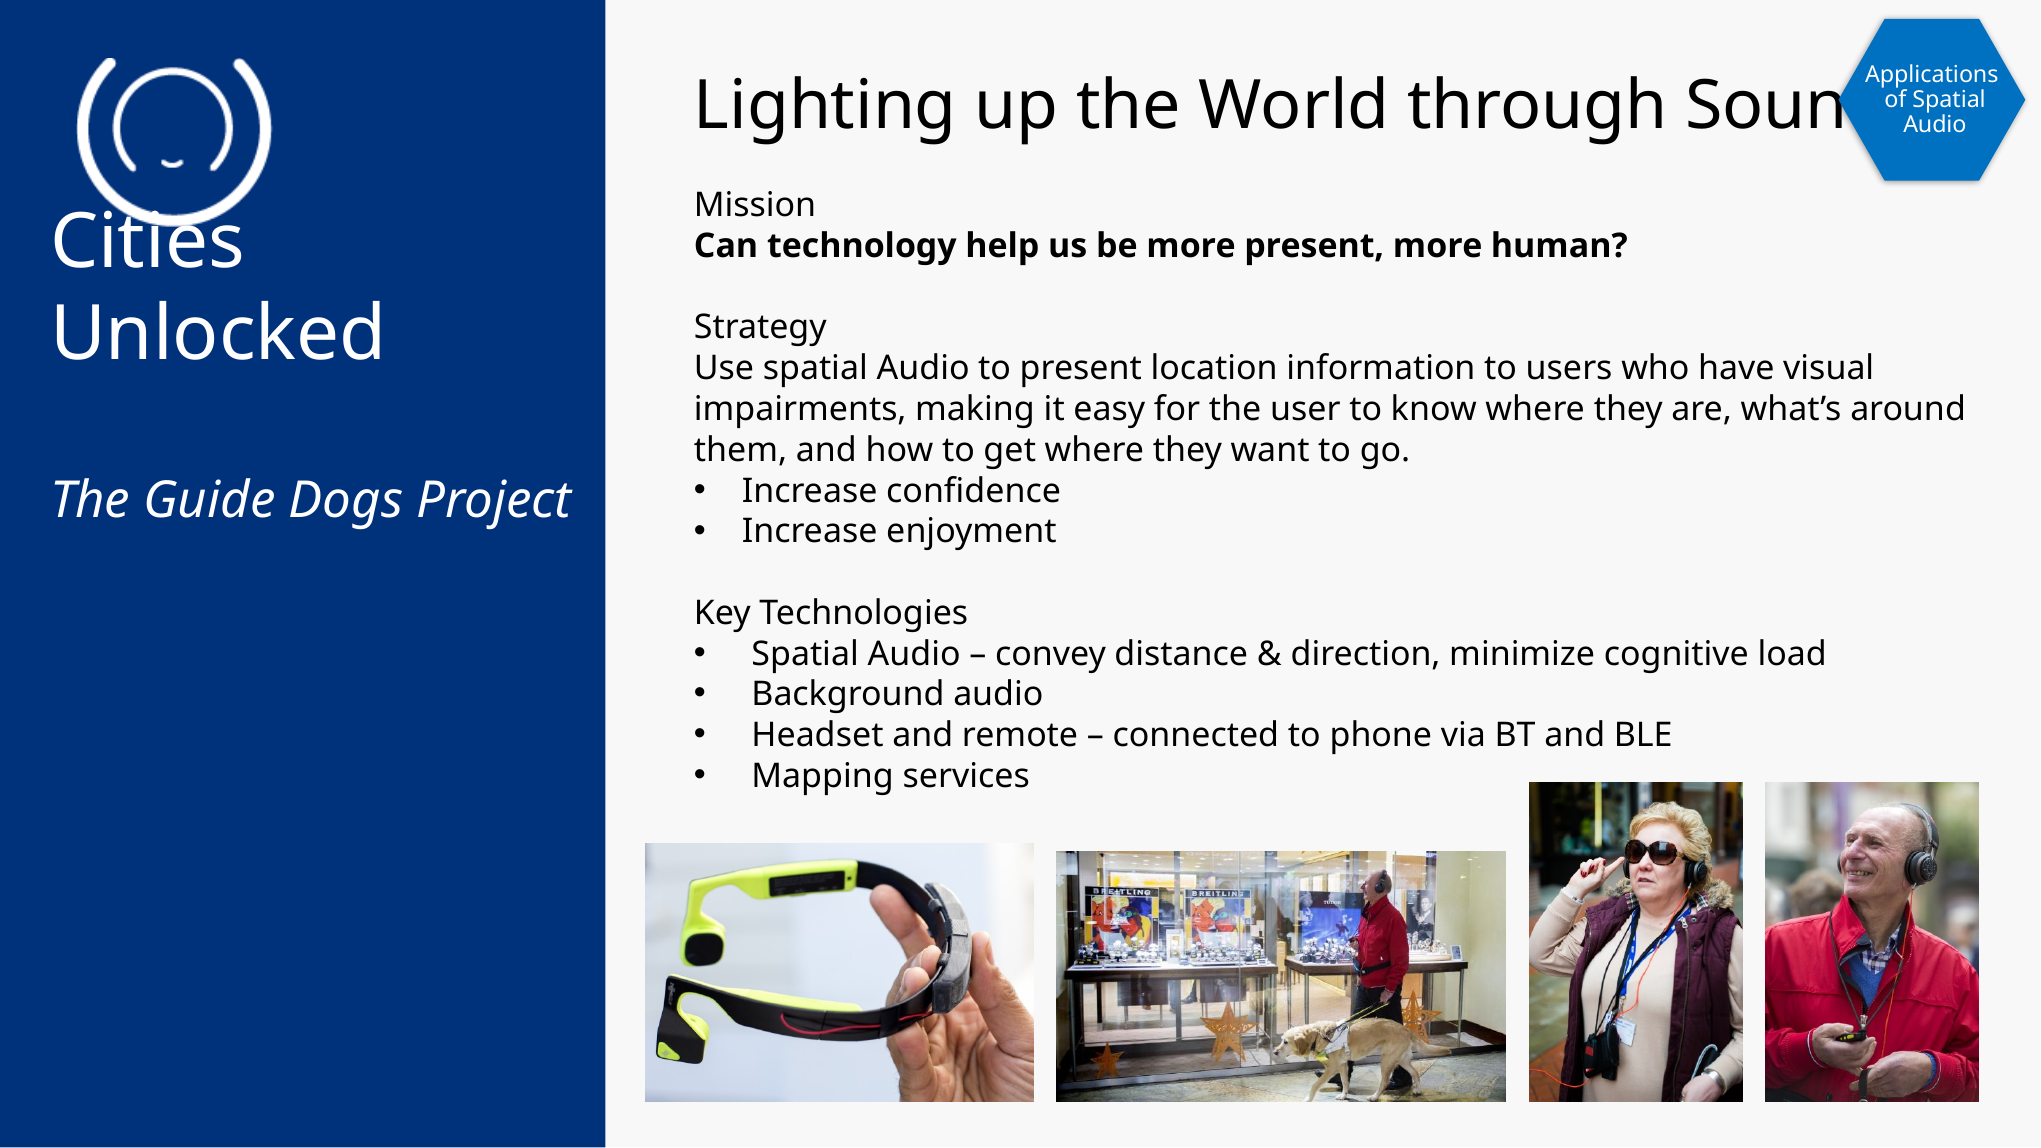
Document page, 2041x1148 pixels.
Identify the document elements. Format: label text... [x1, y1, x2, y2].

text_box Cities Unlocked The Guide Dogs Project [35, 246, 614, 535]
picture [1056, 851, 1507, 1102]
picture [1529, 781, 1743, 1102]
picture [1765, 781, 1979, 1102]
picture [76, 58, 288, 243]
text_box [1838, 18, 2026, 181]
text_box Lighting up the World through Sound Mission Can technology help us be more present, more human? Strategy Use spatial Audio to present location information to users who have visual impairments, making it easy for the user to know where they are, what’s around them, and how to get where they want to go. Increase confidence Increase enjoyment Key Technologies Spatial Audio – convey distance & direction, minimize cognitive load Background audio Headset and remote – connected to phone via BT and BLE Mapping services [679, 12, 2024, 843]
picture [645, 843, 1034, 1102]
